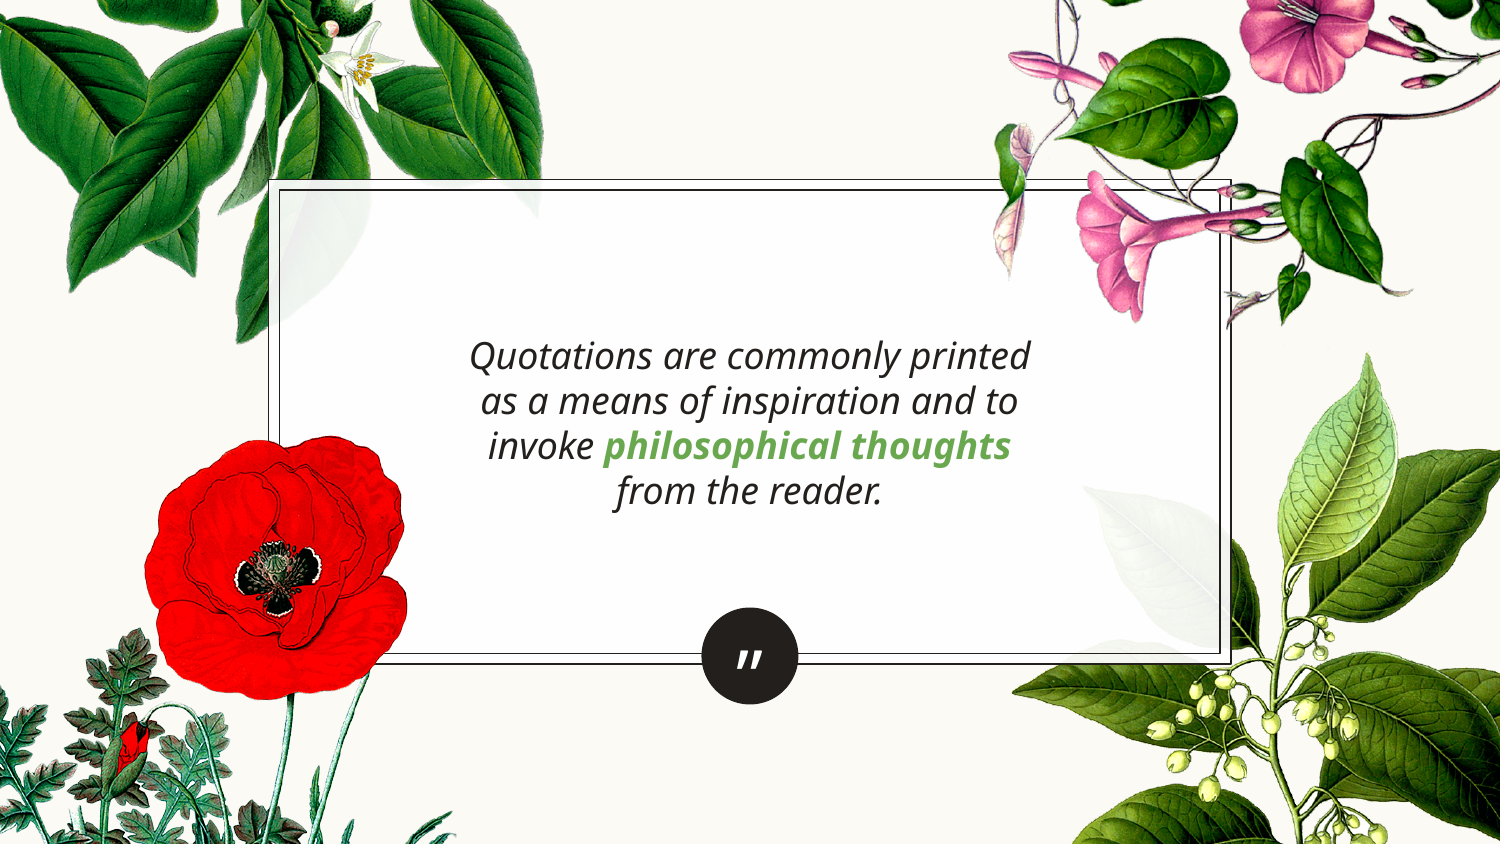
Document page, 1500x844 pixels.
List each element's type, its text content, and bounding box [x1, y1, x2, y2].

picture [993, 0, 1500, 844]
picture [0, 426, 514, 844]
picture [0, 0, 546, 346]
list Quotations are commonly printed as a means of inspiration and to invoke philosophical thoughts from the reader. [451, 190, 1049, 653]
